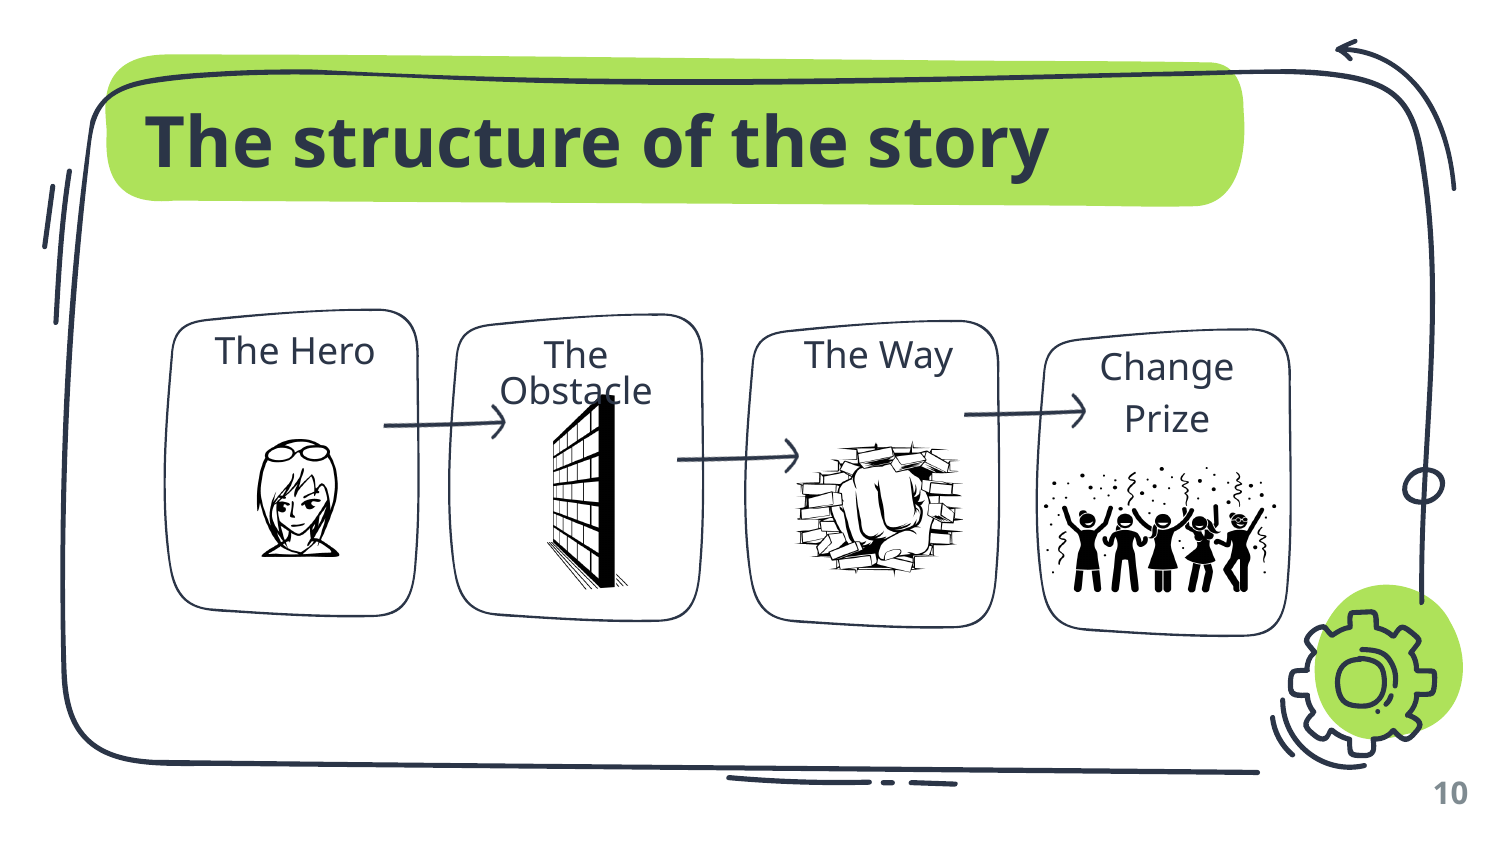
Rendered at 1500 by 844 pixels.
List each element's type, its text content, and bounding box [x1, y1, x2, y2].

slide_number 10 [1378, 769, 1469, 820]
text_box [1280, 697, 1367, 770]
text_box [1269, 715, 1296, 758]
text_box [1287, 609, 1438, 759]
title The structure of the story [144, 112, 1200, 178]
picture [965, 380, 1098, 434]
picture [677, 426, 811, 479]
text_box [163, 308, 1293, 649]
